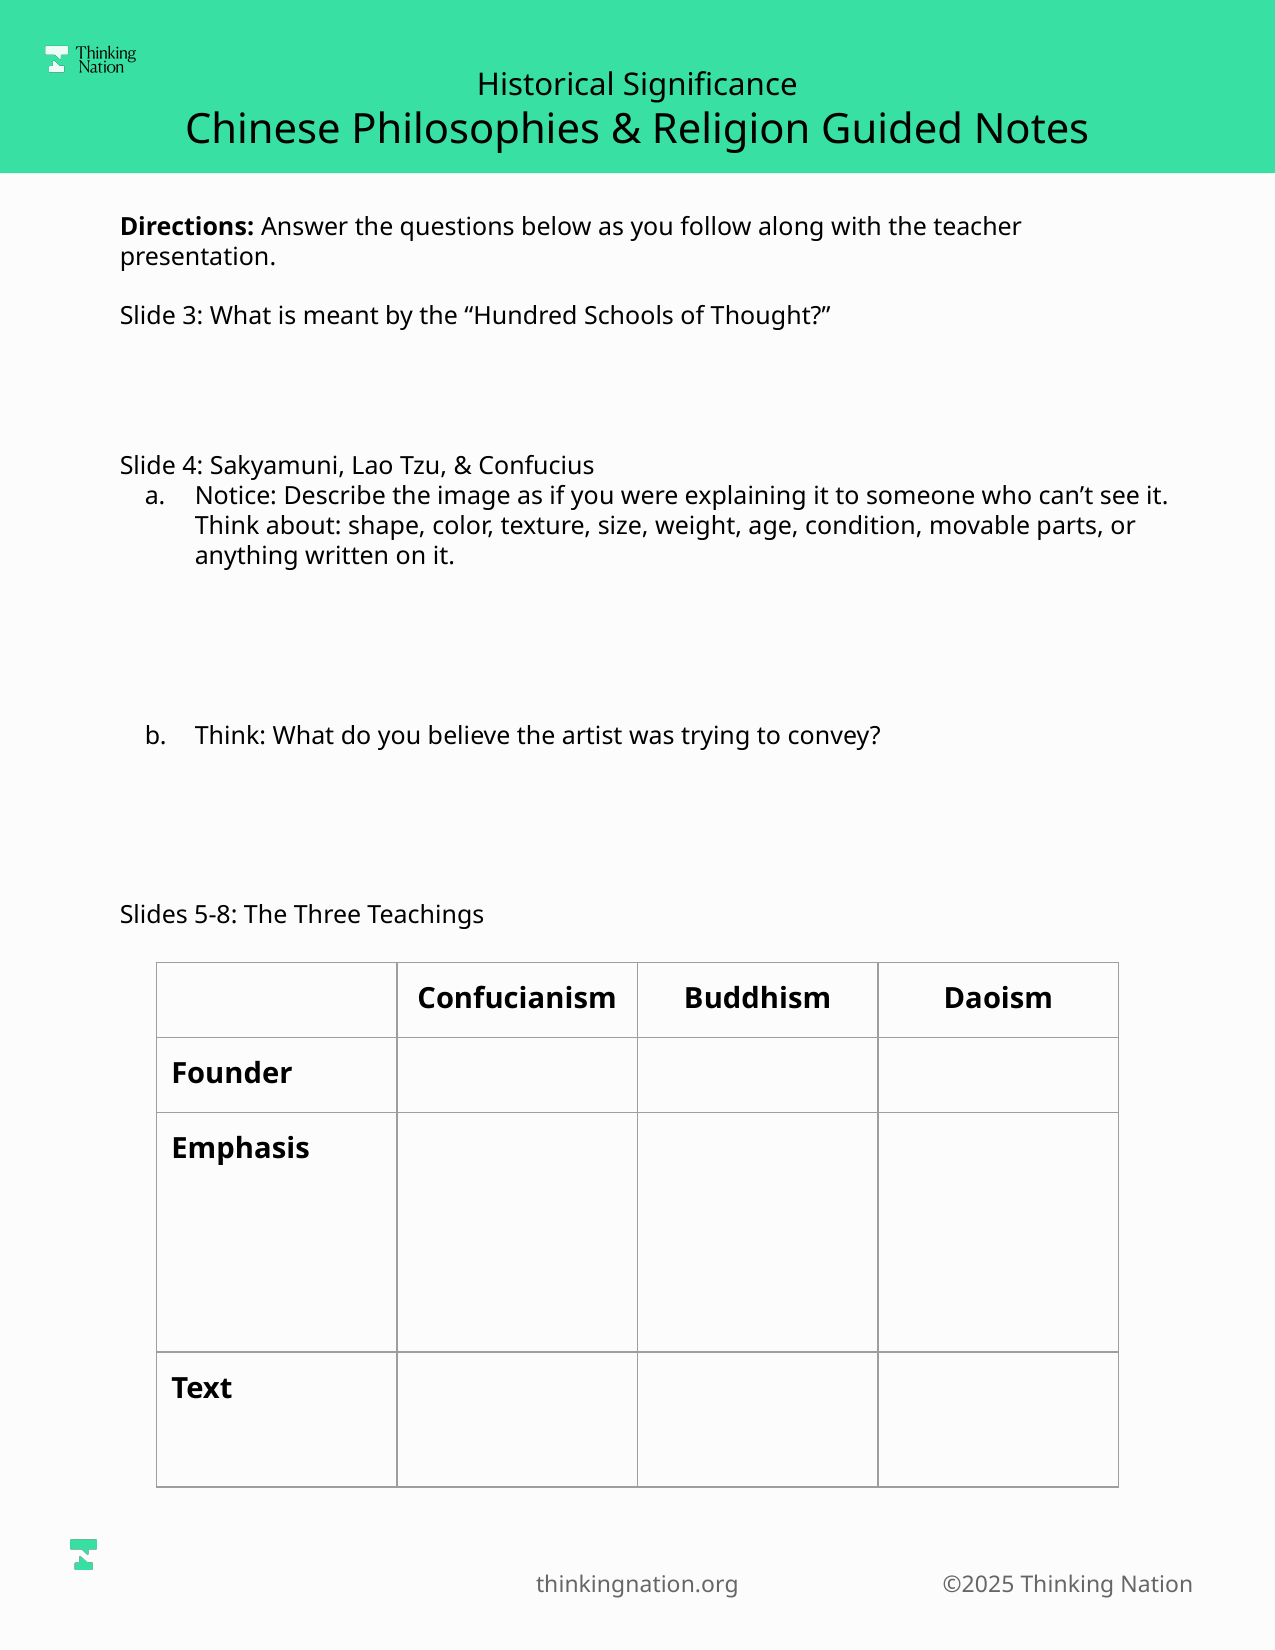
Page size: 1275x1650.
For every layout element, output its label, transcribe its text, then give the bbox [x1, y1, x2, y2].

table_header [157, 963, 396, 1037]
table_header Confucianism [398, 963, 637, 1037]
table_cell [398, 1038, 637, 1112]
table_header Daoism [879, 963, 1118, 1037]
table_header Buddhism [638, 963, 877, 1037]
table_cell [398, 1113, 637, 1351]
table_cell [398, 1353, 637, 1486]
table_cell Text [157, 1353, 396, 1486]
table_cell Founder [157, 1038, 396, 1112]
text_box ©2025 Thinking Nation [907, 1553, 1210, 1605]
table_cell Emphasis [157, 1113, 396, 1351]
text_box thinkingnation.org [486, 1553, 789, 1605]
text_box Historical Significance Chinese Philosophies & Religion Guided Notes [0, 0, 1275, 174]
table_cell [879, 1353, 1118, 1486]
table_cell [638, 1353, 877, 1486]
table_cell [638, 1113, 877, 1351]
table_cell [879, 1113, 1118, 1351]
table_cell [638, 1038, 877, 1112]
table_cell [879, 1038, 1118, 1112]
picture [62, 1533, 106, 1576]
text_box Directions: Answer the questions below as you follow along with the teacher presentation. Slide 3: What is meant by the “Hundred Schools of Thought?” Slide 4: Sakyamuni, Lao Tzu, & Confucius Notice: Describe the image as if you were explaining it to someone who can’t see it. Think about: shape, color, texture, size, weight, age, condition, movable parts, or anything written on it. Think: What do you believe the artist was trying to convey? Slides 5-8: The Three Teachings [104, 195, 1201, 974]
picture [35, 37, 140, 82]
